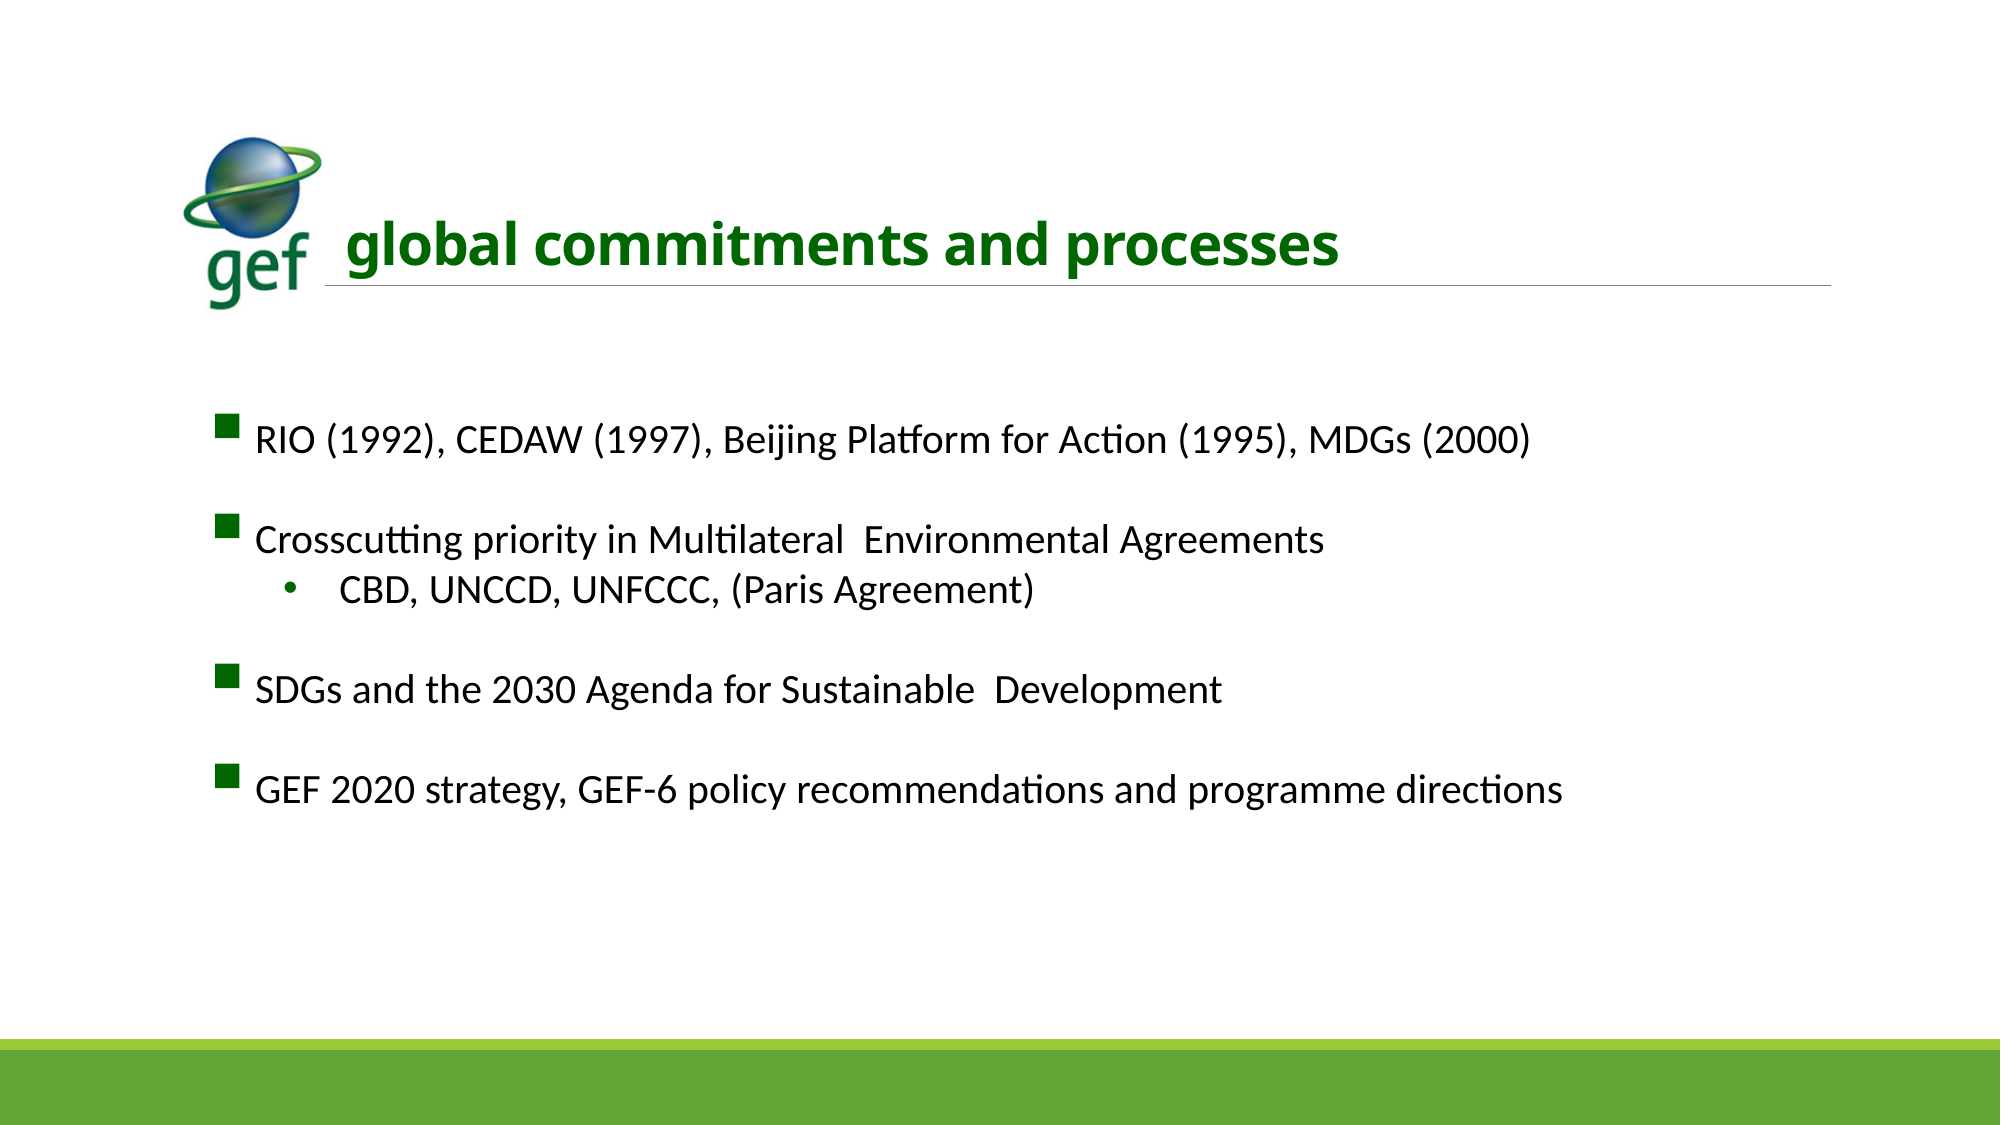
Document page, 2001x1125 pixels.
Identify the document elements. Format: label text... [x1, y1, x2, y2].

text_box RIO (1992), CEDAW (1997), Beijing Platform for Action (1995), MDGs (2000) Crosscutting priority in Multilateral Environmental Agreements CBD, UNCCD, UNFCCC, (Paris Agreement) SDGs and the 2030 Agenda for Sustainable Development GEF 2020 strategy, GEF-6 policy recommendations and programme directions [193, 359, 1861, 955]
title global commitments and processes [180, 47, 1830, 285]
picture [179, 133, 326, 315]
